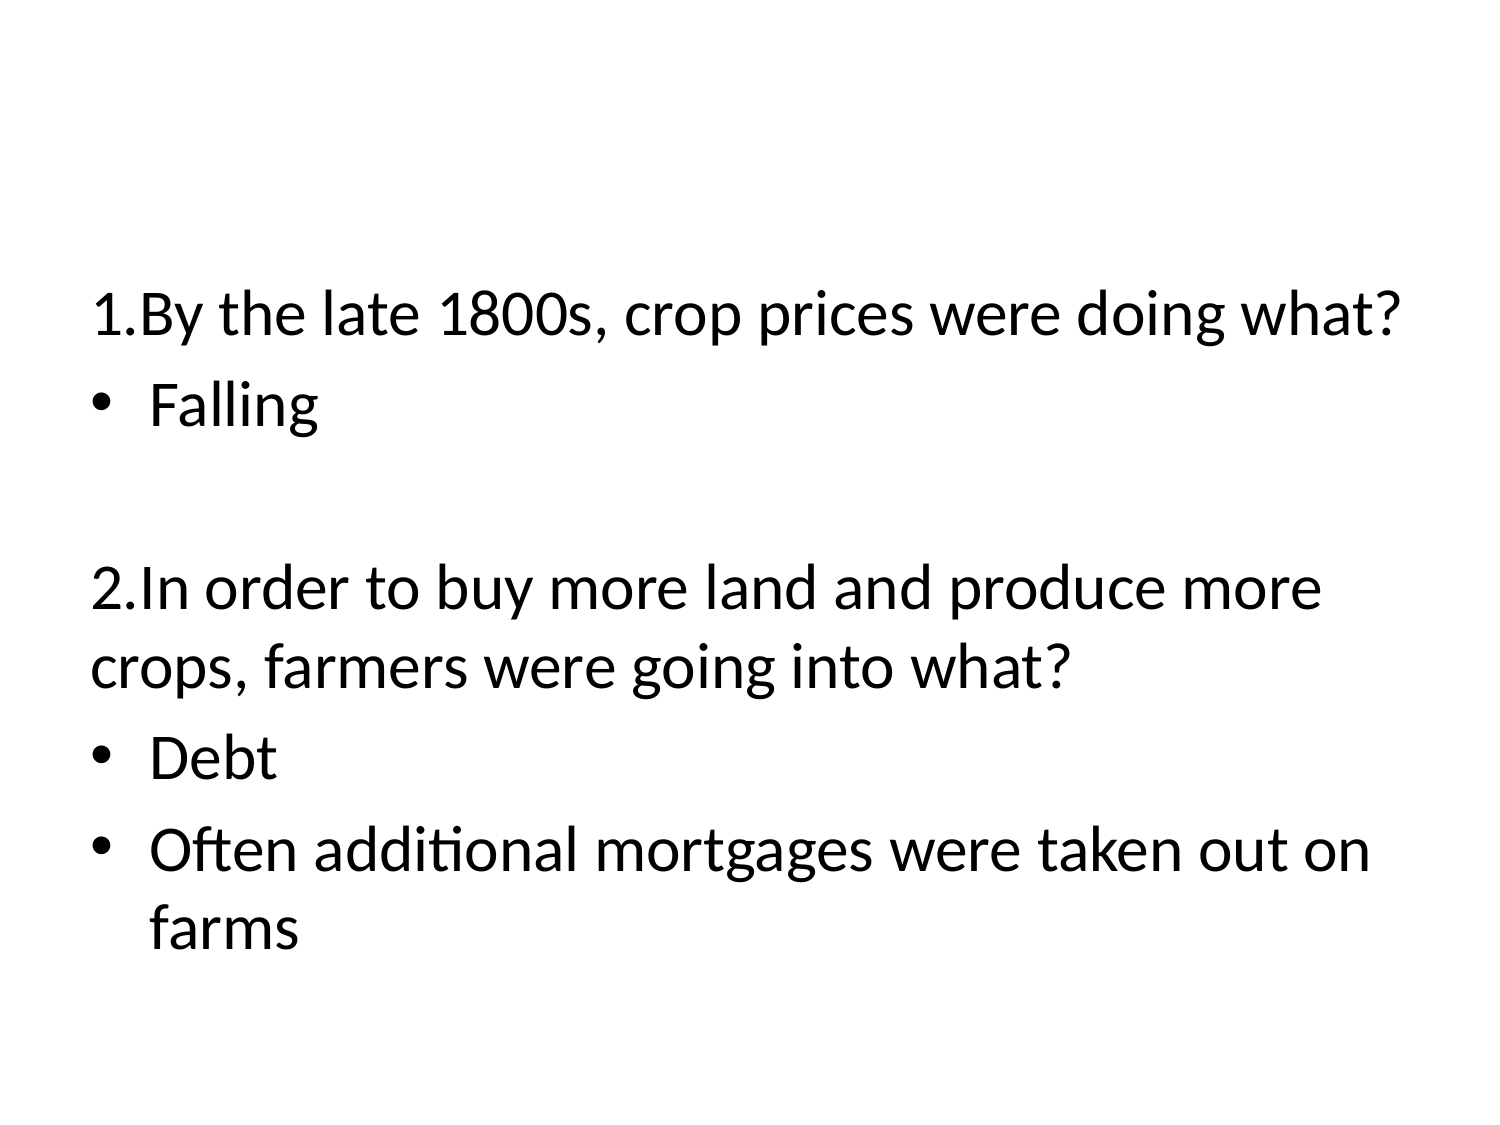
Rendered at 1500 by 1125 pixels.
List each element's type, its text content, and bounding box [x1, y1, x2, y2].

list 1.By the late 1800s, crop prices were doing what? Falling 2.In order to buy more land and produce more crops, farmers were going into what? Debt Often additional mortgages were taken out on farms [75, 262, 1425, 1005]
